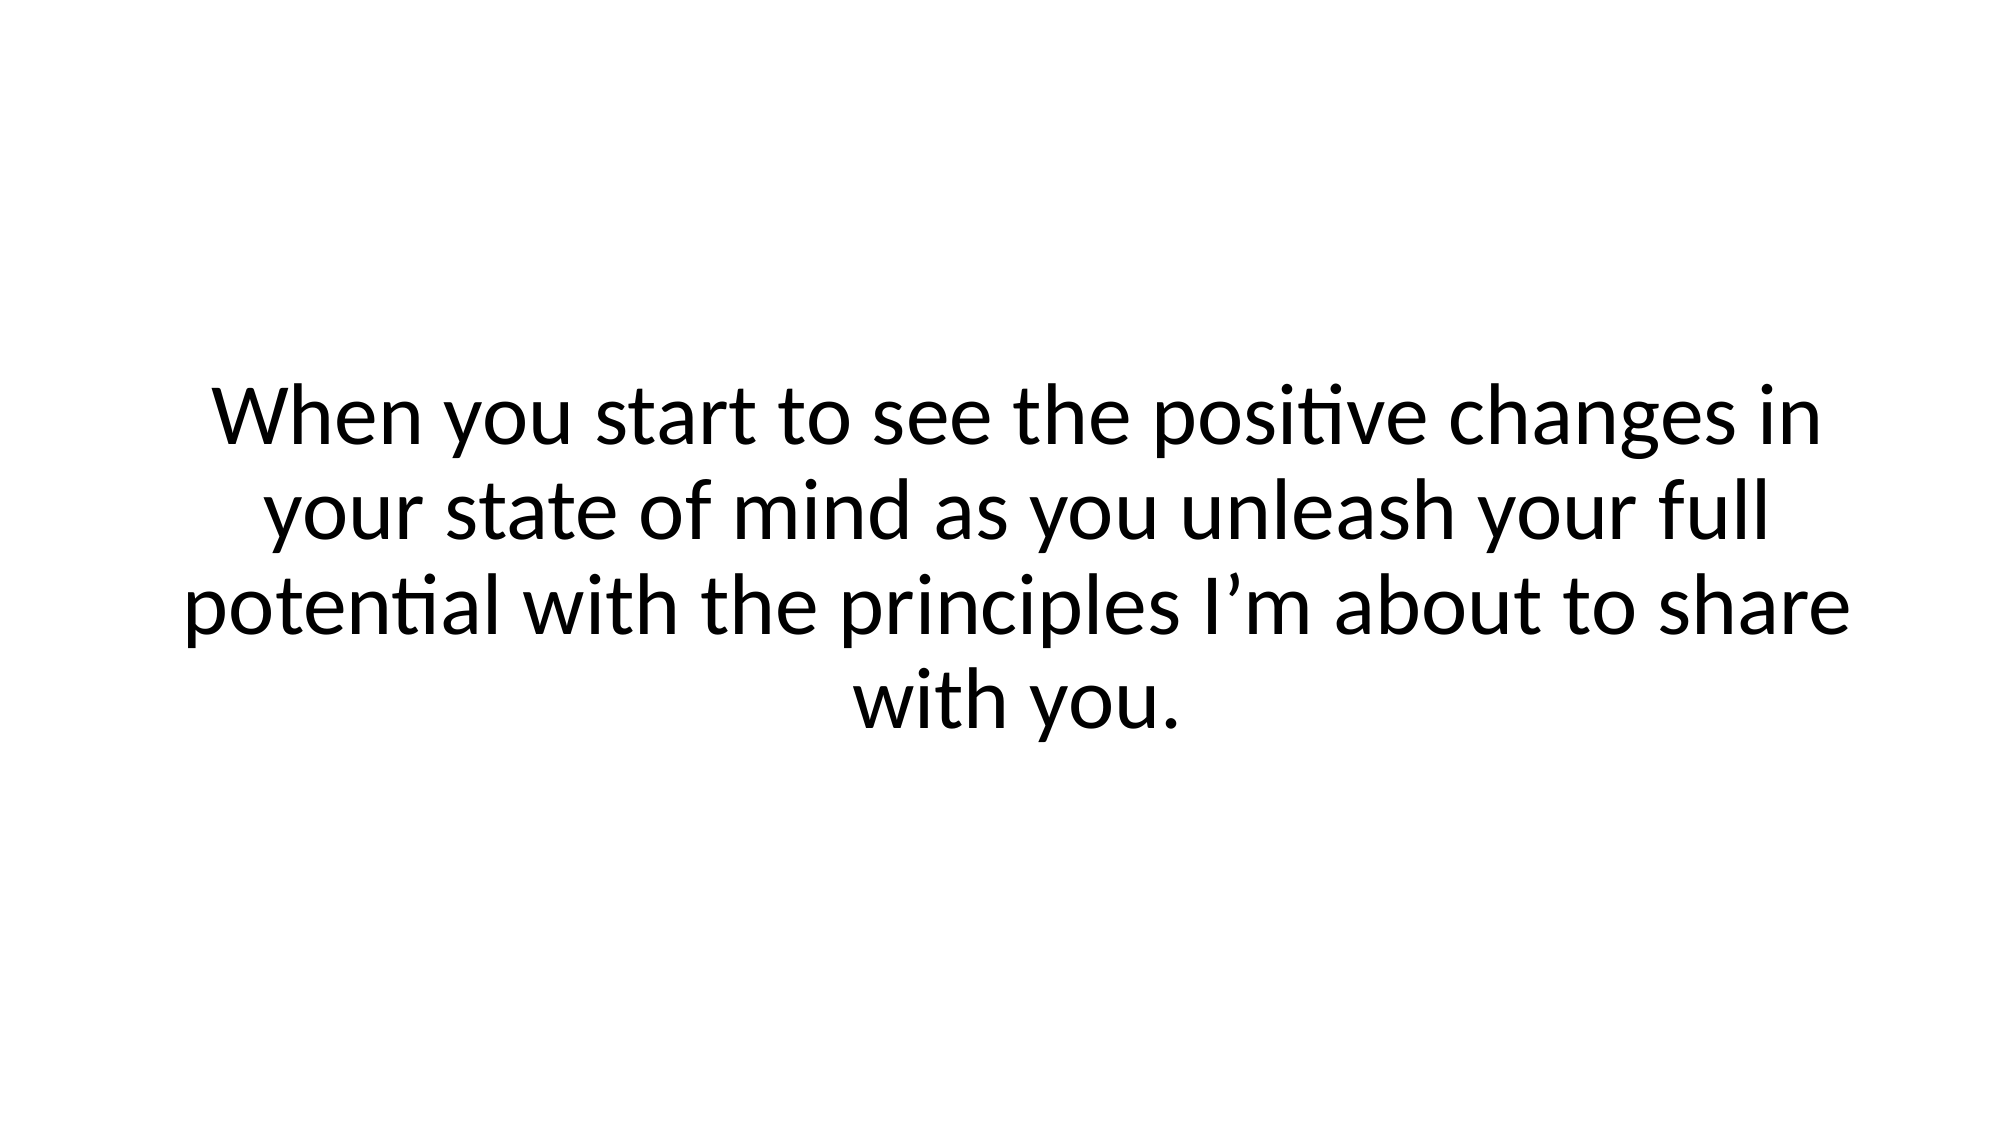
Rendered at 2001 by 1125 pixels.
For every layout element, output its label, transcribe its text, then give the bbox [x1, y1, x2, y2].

list When you start to see the positive changes in your state of mind as you unleash your full potential with the principles I’m about to share with you. [144, 362, 1890, 1125]
